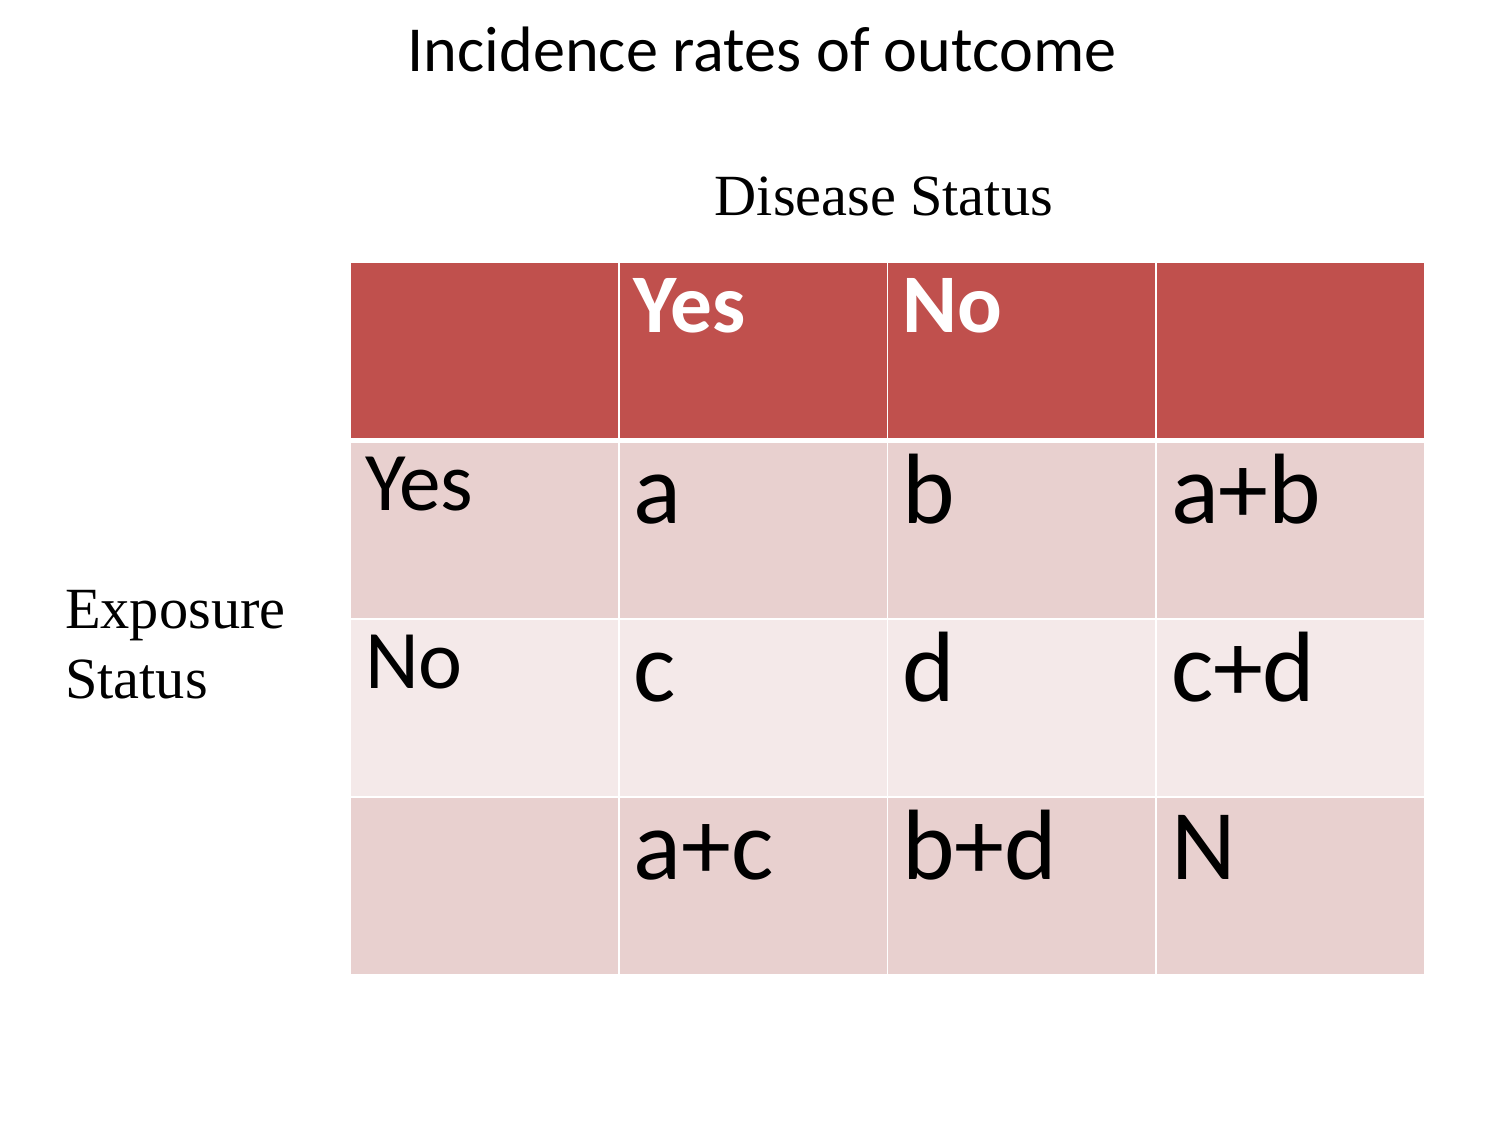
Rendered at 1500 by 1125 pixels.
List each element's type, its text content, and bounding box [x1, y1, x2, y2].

table_cell b+d [888, 798, 1155, 974]
table_cell d [888, 620, 1155, 796]
text_box Disease Status [699, 149, 1131, 236]
table_header [1157, 263, 1424, 438]
table_cell c [620, 620, 887, 796]
table_cell a+c [620, 798, 887, 974]
table_cell [351, 798, 618, 974]
table_header No [888, 263, 1155, 438]
table_header [351, 263, 618, 438]
table_cell N [1157, 798, 1424, 974]
title Incidence rates of outcome [87, 0, 1438, 93]
table_cell Yes [351, 443, 618, 618]
table_header Yes [620, 263, 887, 438]
table_cell a [620, 443, 887, 618]
table_cell a+b [1157, 443, 1424, 618]
text_box Exposure Status [50, 562, 430, 718]
table_cell c+d [1157, 620, 1424, 796]
table_cell b [888, 443, 1155, 618]
table_cell No [351, 620, 618, 796]
